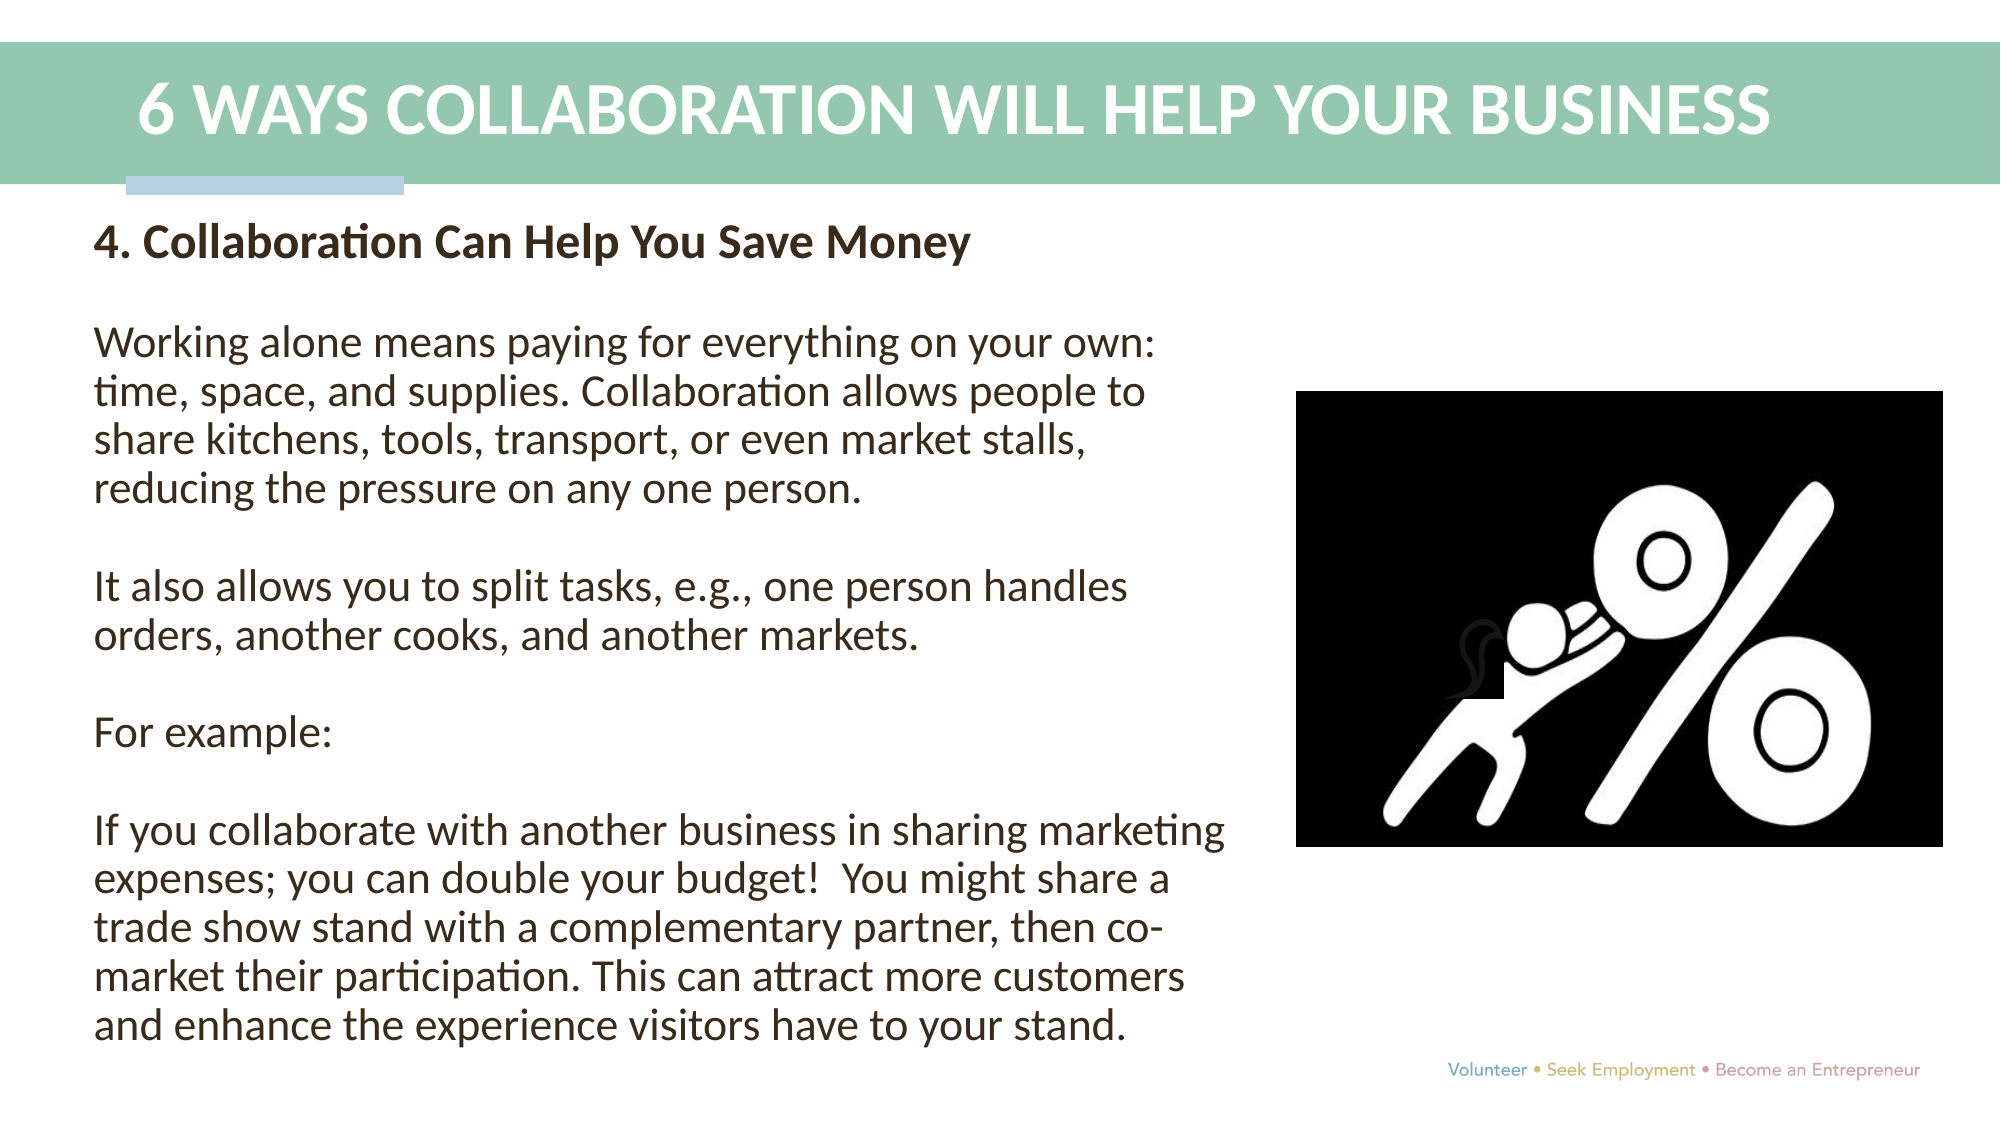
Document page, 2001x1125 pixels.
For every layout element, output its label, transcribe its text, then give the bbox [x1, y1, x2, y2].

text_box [1296, 391, 1943, 847]
list 6 WAYS COLLABORATION WILL HELP YOUR BUSINESS [123, 51, 1913, 170]
picture [1418, 1046, 1971, 1103]
list 4. Collaboration Can Help You Save Money Working alone means paying for everything on your own: time, space, and supplies. Collaboration allows people to share kitchens, tools, transport, or even market stalls, reducing the pressure on any one person. It also allows you to split tasks, e.g., one person handles orders, another cooks, and another markets. For example: If you collaborate with another business in sharing marketing expenses; you can double your budget! You might share a trade show stand with a complementary partner, then co-market their participation. This can attract more customers and enhance the experience visitors have to your stand. [78, 212, 1266, 980]
